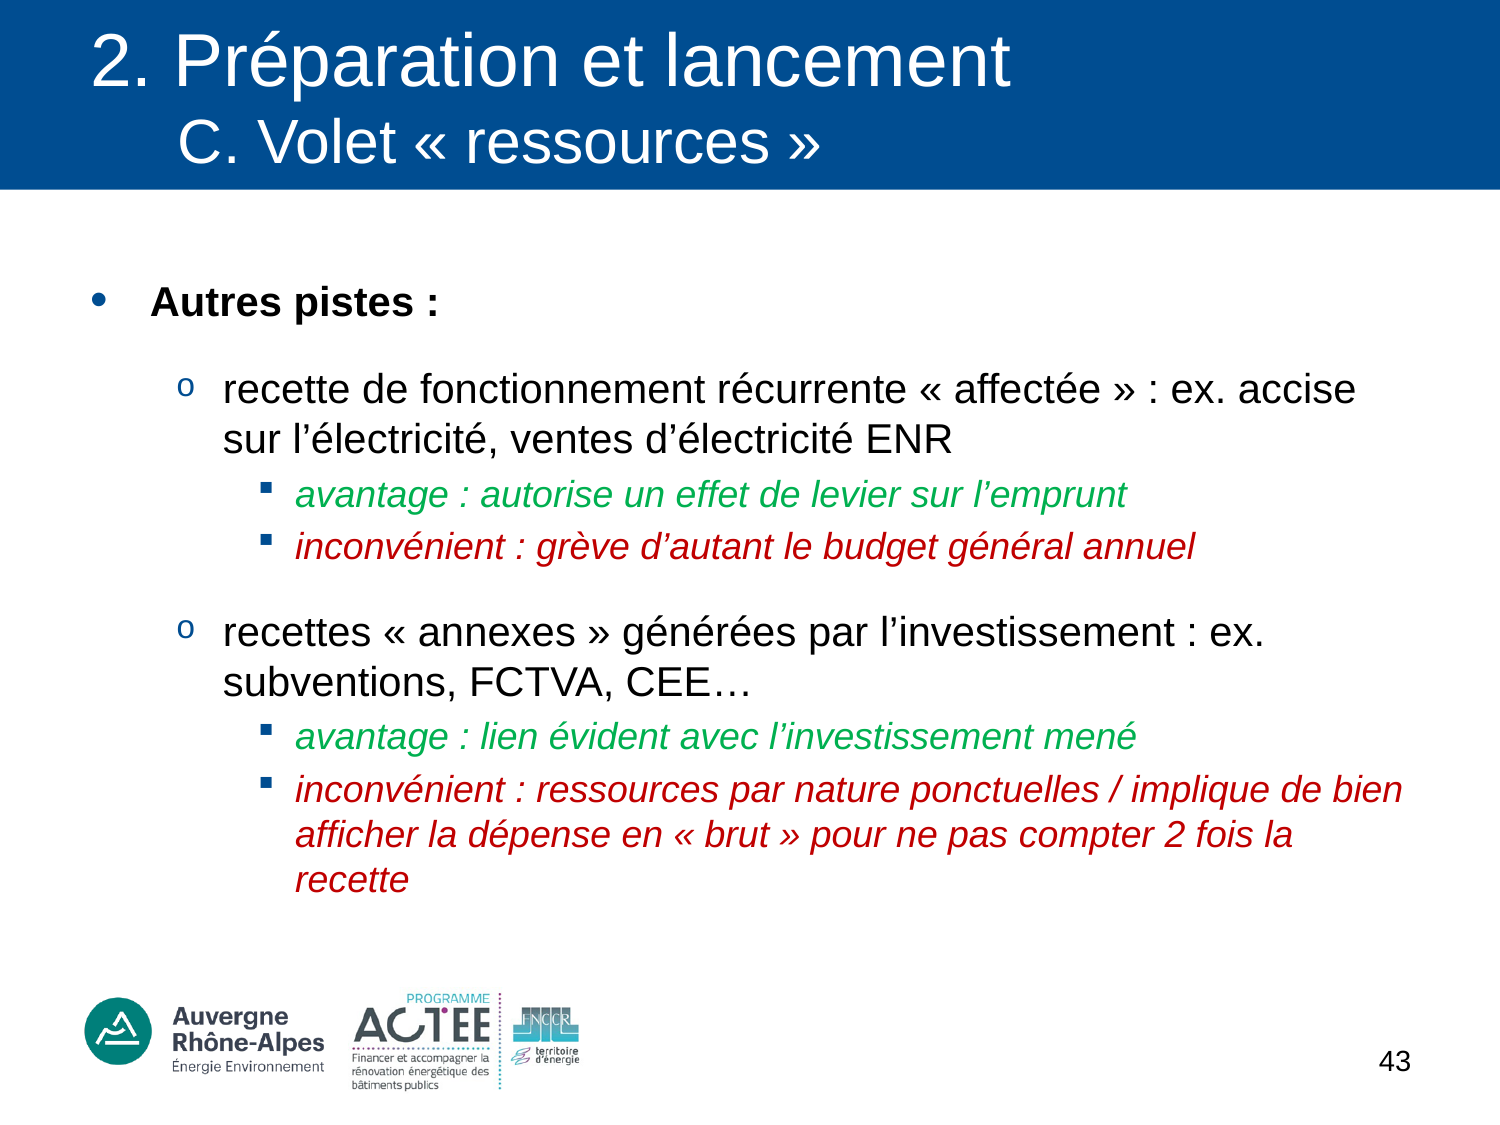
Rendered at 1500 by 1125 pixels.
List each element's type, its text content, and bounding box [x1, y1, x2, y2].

picture [348, 987, 586, 1094]
picture [76, 987, 337, 1085]
title 2. Préparation et lancement C. Volet « ressources » [74, 0, 1426, 188]
list Autres pistes : recette de fonctionnement récurrente « affectée » : ex. accise sur l’électricité, ventes d’électricité ENR avantage : autorise un effet de levier sur l’emprunt inconvénient : grève d’autant le budget général annuel recettes « annexes » générées par l’investissement : ex. subventions, FCTVA, CEE… avantage : lien évident avec l’investissement mené inconvénient : ressources par nature ponctuelles / implique de bien afficher la dépense en « brut » pour ne pas compter 2 fois la recette [74, 266, 1426, 977]
